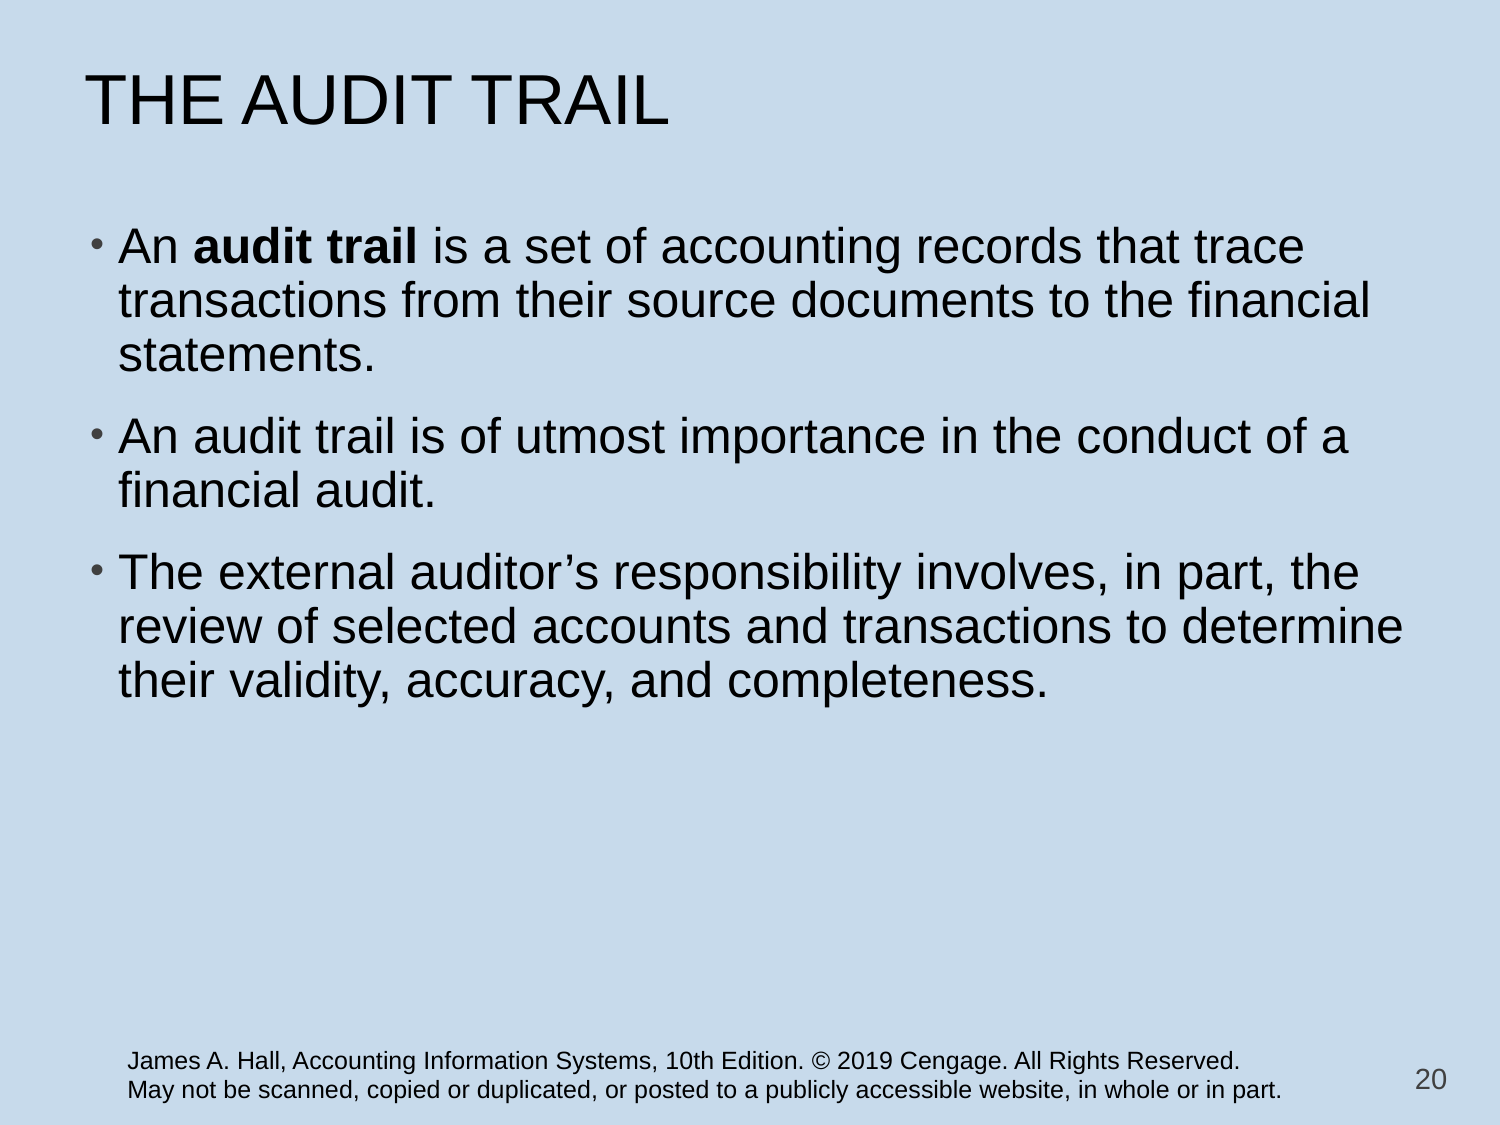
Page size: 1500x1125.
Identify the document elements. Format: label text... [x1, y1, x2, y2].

slide_number 20 [1400, 1052, 1488, 1113]
title THE AUDIT TRAIL [69, 62, 1420, 188]
list An audit trail is a set of accounting records that trace transactions from their source documents to the financial statements. An audit trail is of utmost importance in the conduct of a financial audit. The external auditor’s responsibility involves, in part, the review of selected accounts and transactions to determine their validity, accuracy, and completeness. [75, 212, 1426, 1000]
